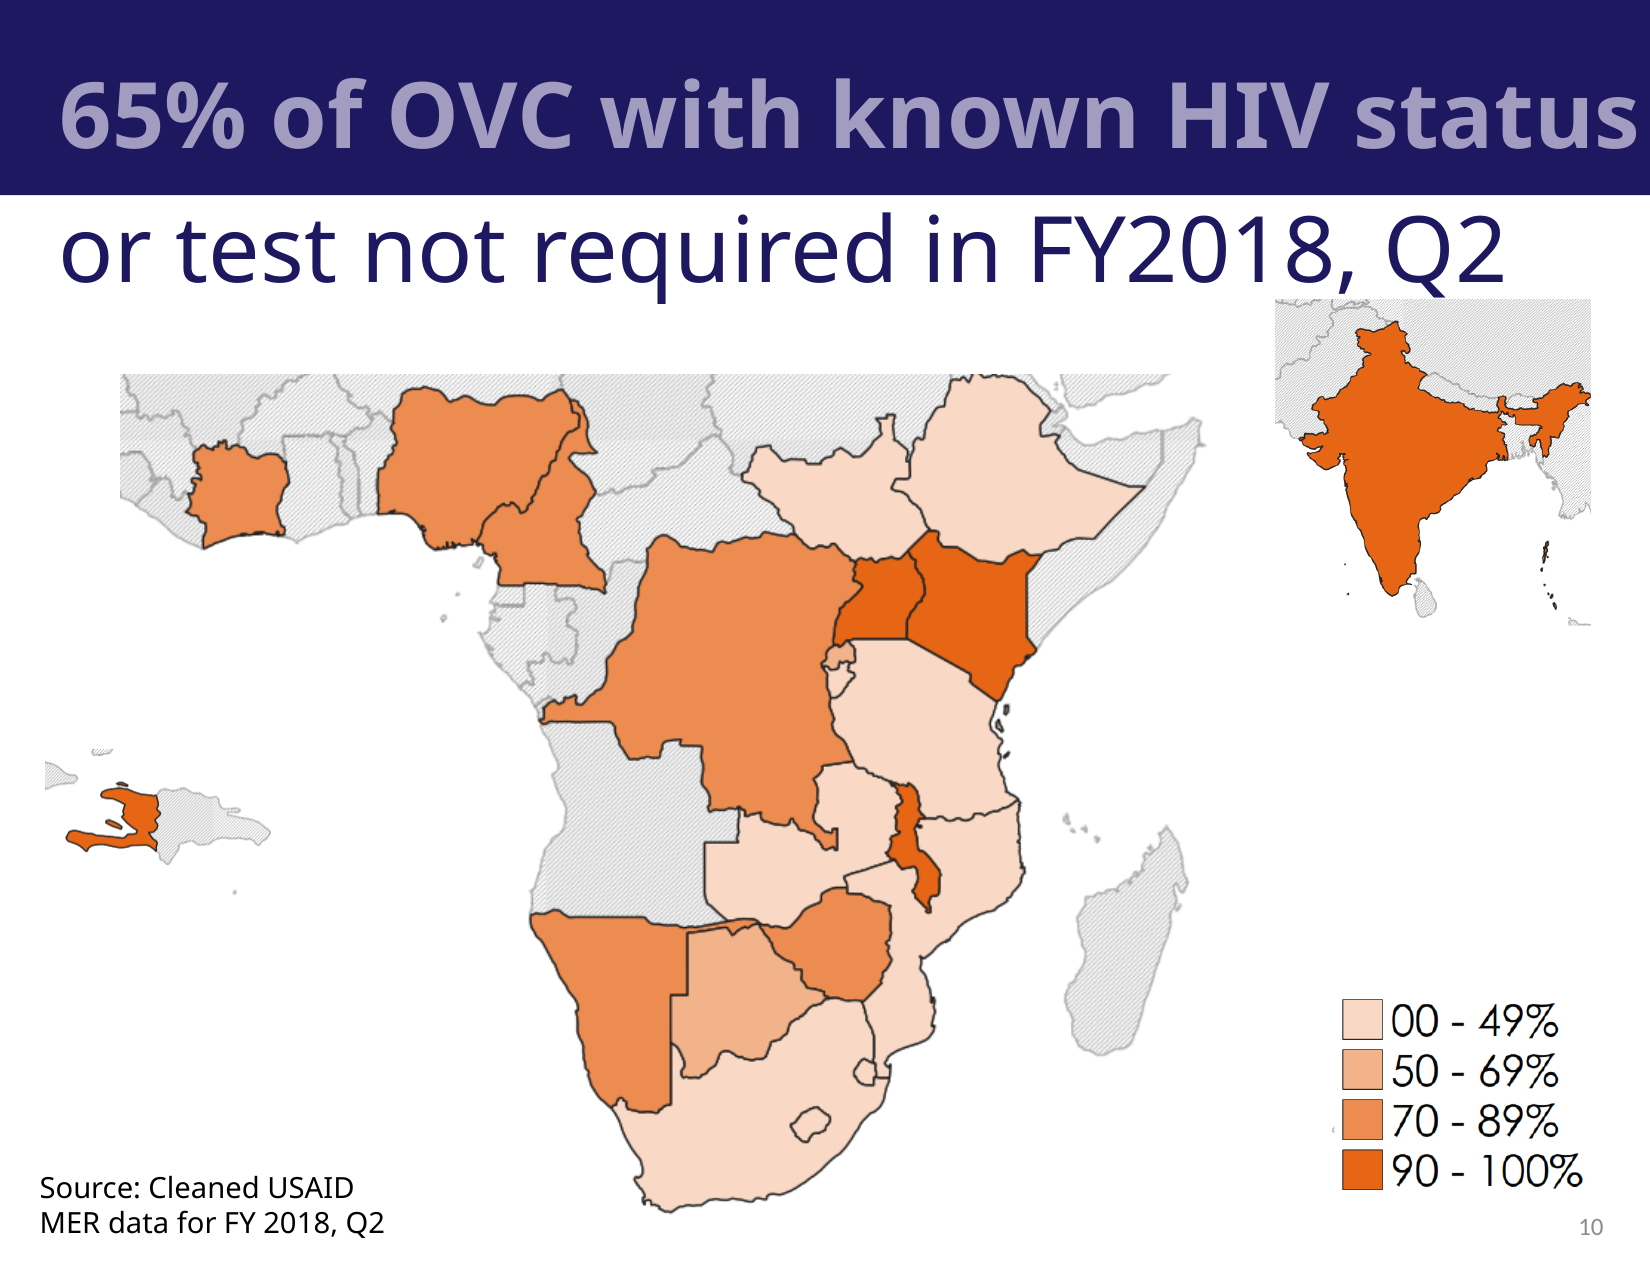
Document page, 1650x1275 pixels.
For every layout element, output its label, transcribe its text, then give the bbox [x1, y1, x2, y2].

text_box Source: Cleaned USAID MER data for FY 2018, Q2 [24, 1162, 413, 1250]
picture [44, 374, 1233, 1226]
title 65% of OVC with known HIV status [45, 50, 1650, 238]
picture [1326, 988, 1589, 1195]
list or test not required in FY2018, Q2 [43, 183, 1563, 321]
picture [1274, 299, 1591, 627]
slide_number 10 [1237, 1187, 1619, 1263]
